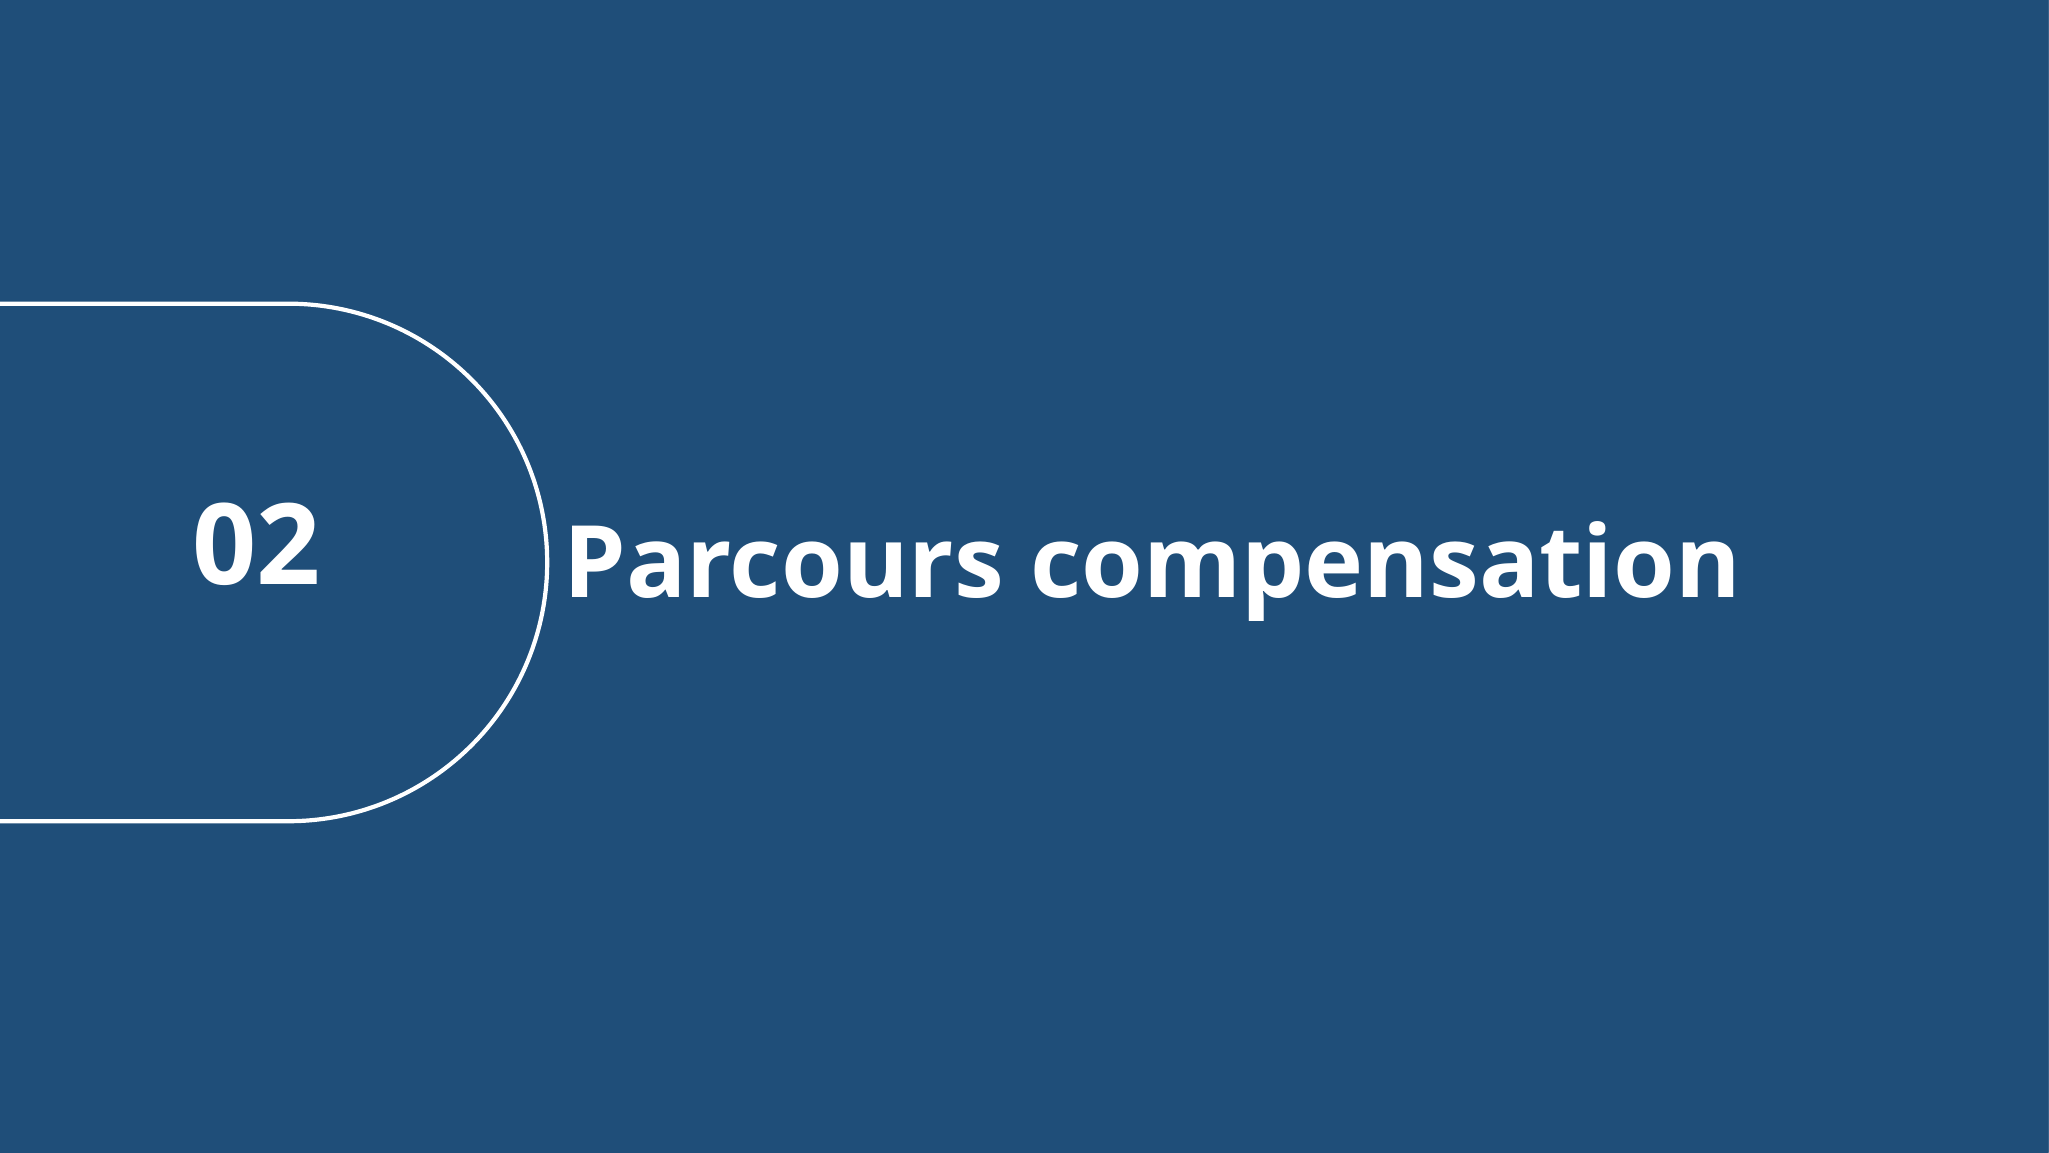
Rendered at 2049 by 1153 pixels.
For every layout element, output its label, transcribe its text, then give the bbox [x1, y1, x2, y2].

list 02 [177, 472, 435, 693]
title Parcours compensation [548, 495, 2049, 783]
